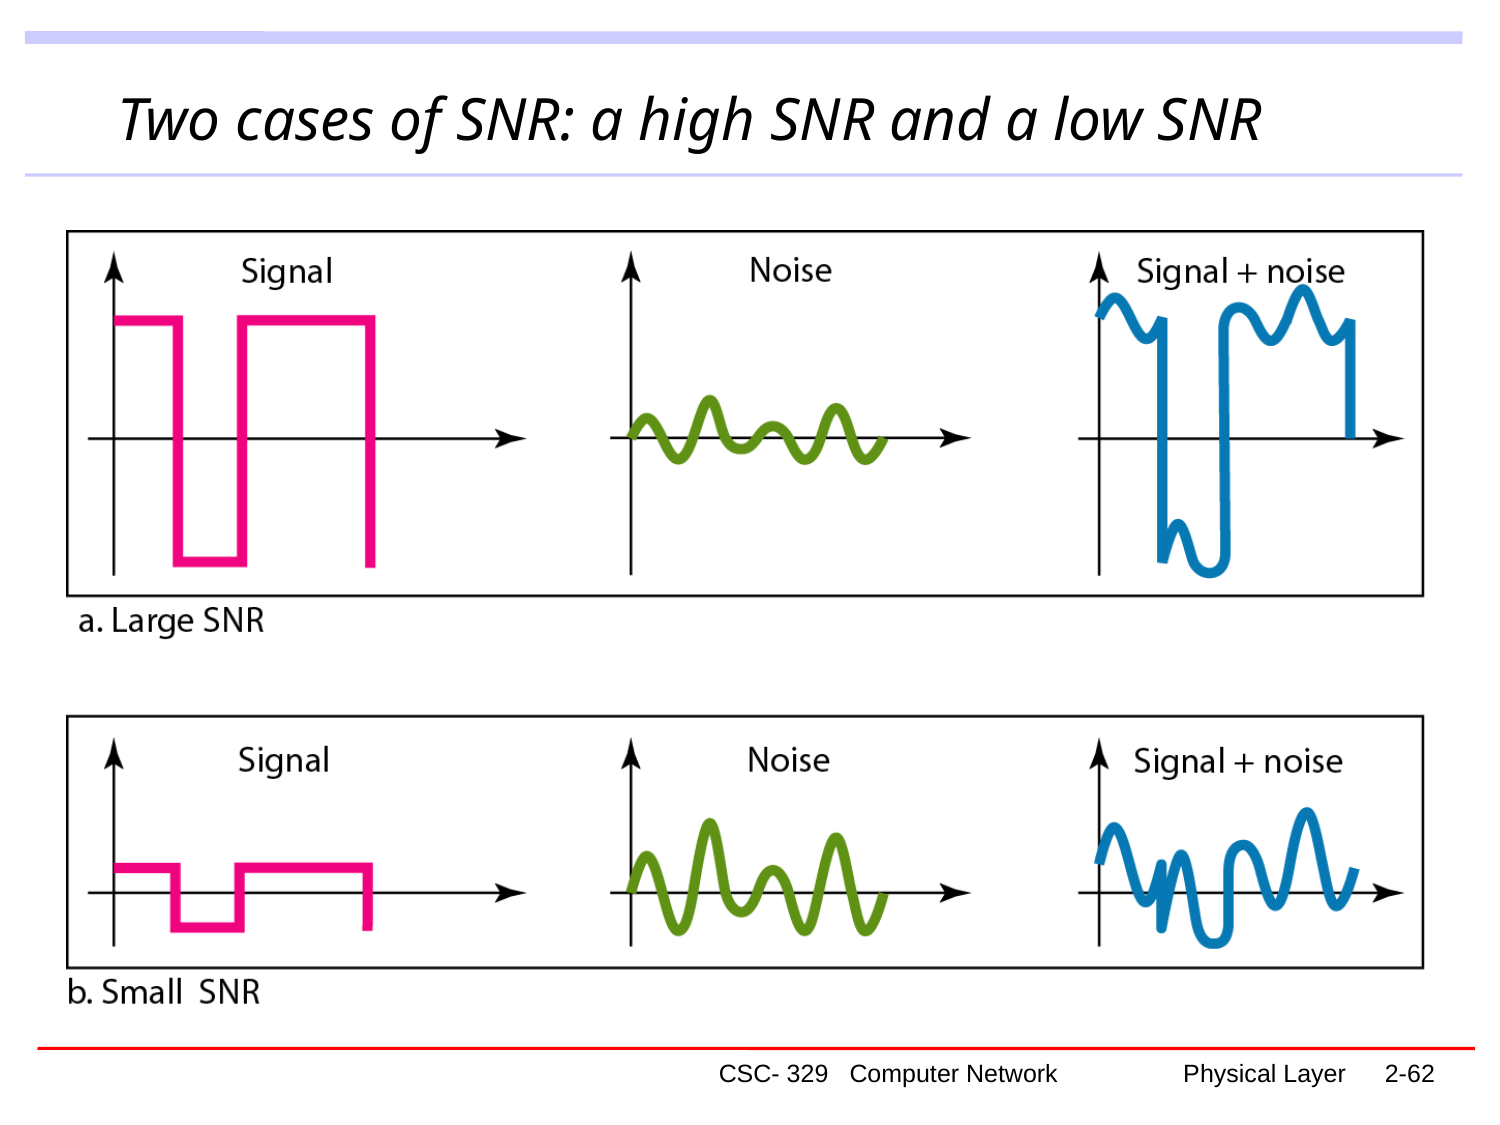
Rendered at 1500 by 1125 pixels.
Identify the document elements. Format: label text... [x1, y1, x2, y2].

picture [66, 230, 1426, 1013]
text_box Two cases of SNR: a high SNR and a low SNR [102, 75, 1278, 160]
slide_number 2-62 [1338, 1049, 1451, 1125]
footer CSC- 329 Computer Network Physical Layer [449, 1049, 1338, 1125]
